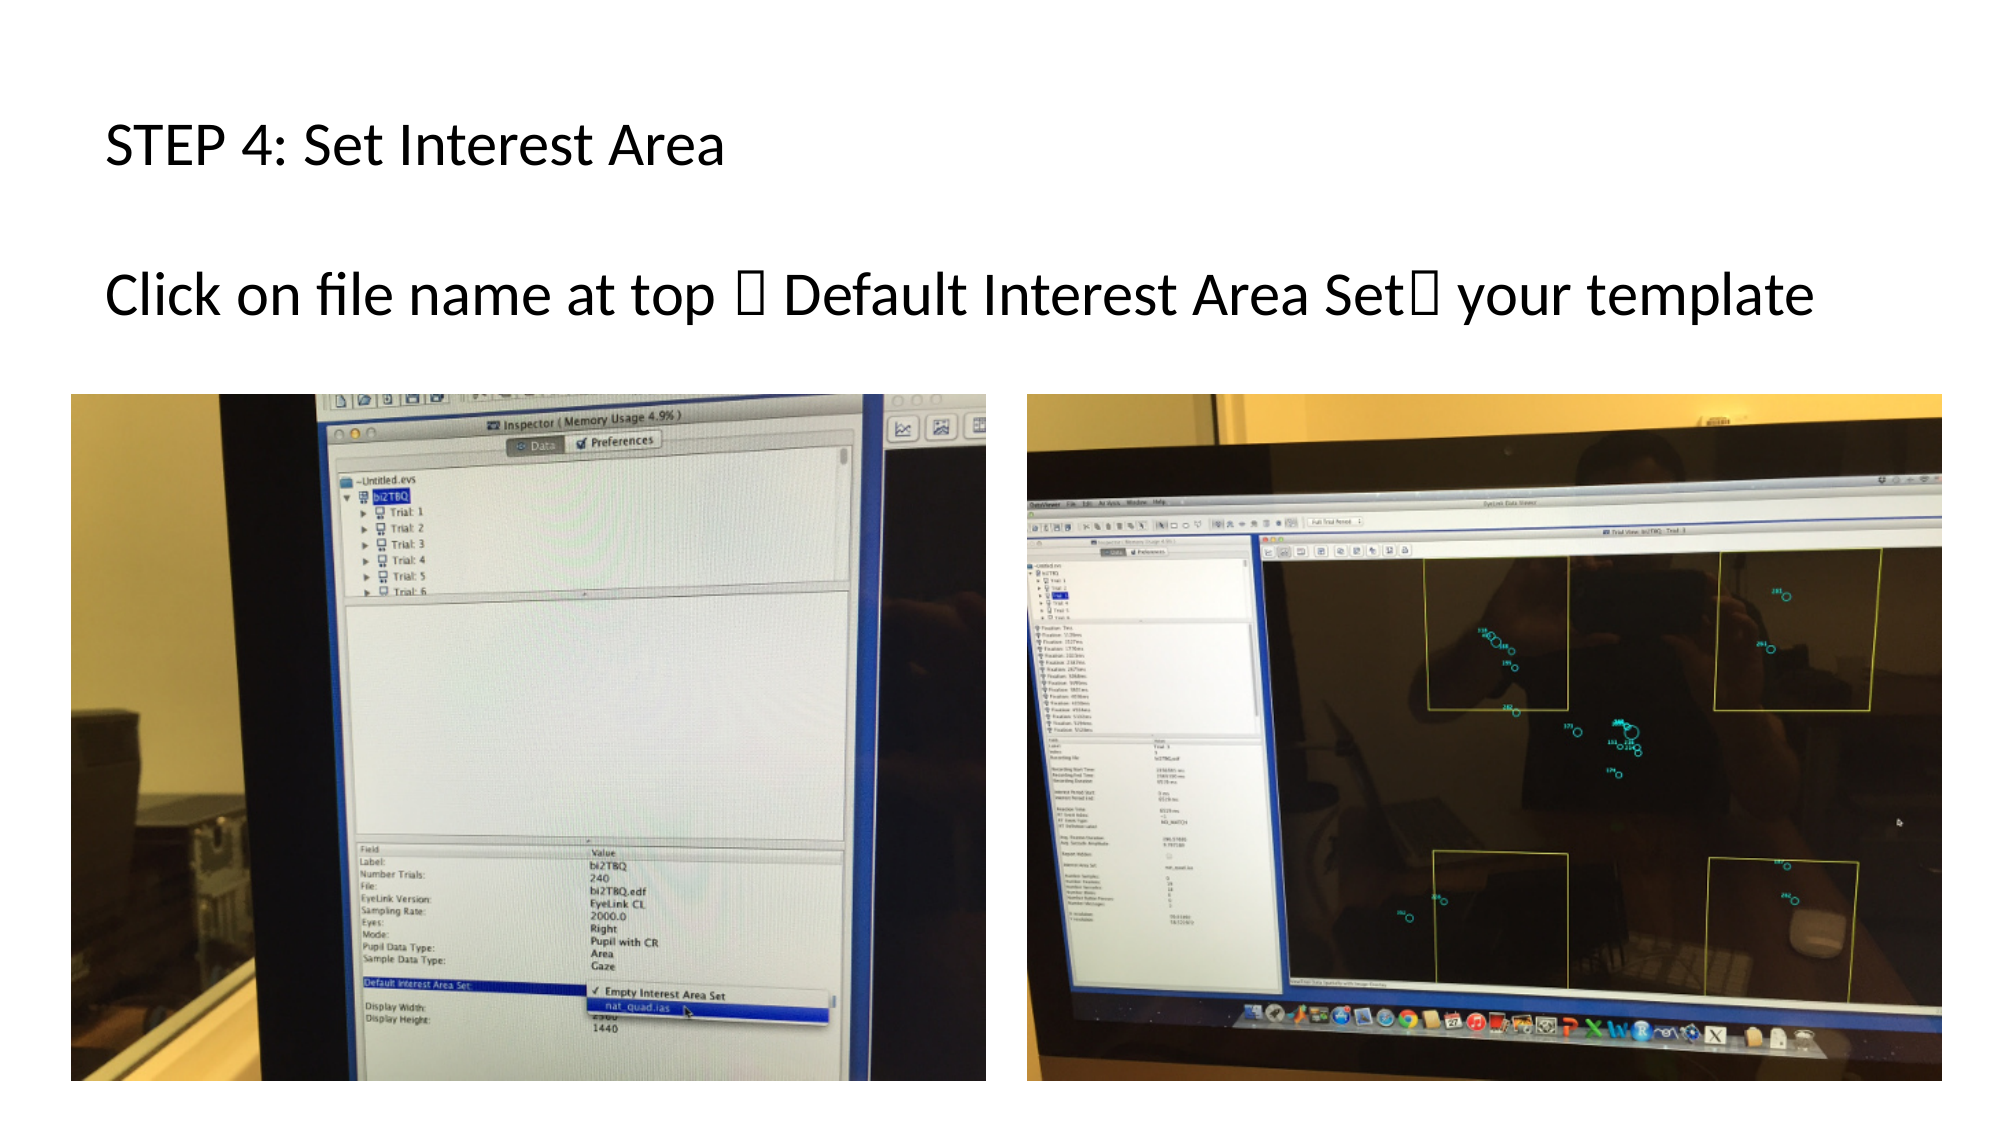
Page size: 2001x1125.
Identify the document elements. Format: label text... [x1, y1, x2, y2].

picture [71, 394, 986, 1081]
picture [1027, 394, 1942, 1081]
text_box STEP 4: Set Interest Area Click on file name at top  Default Interest Area Set your template [90, 95, 2000, 336]
